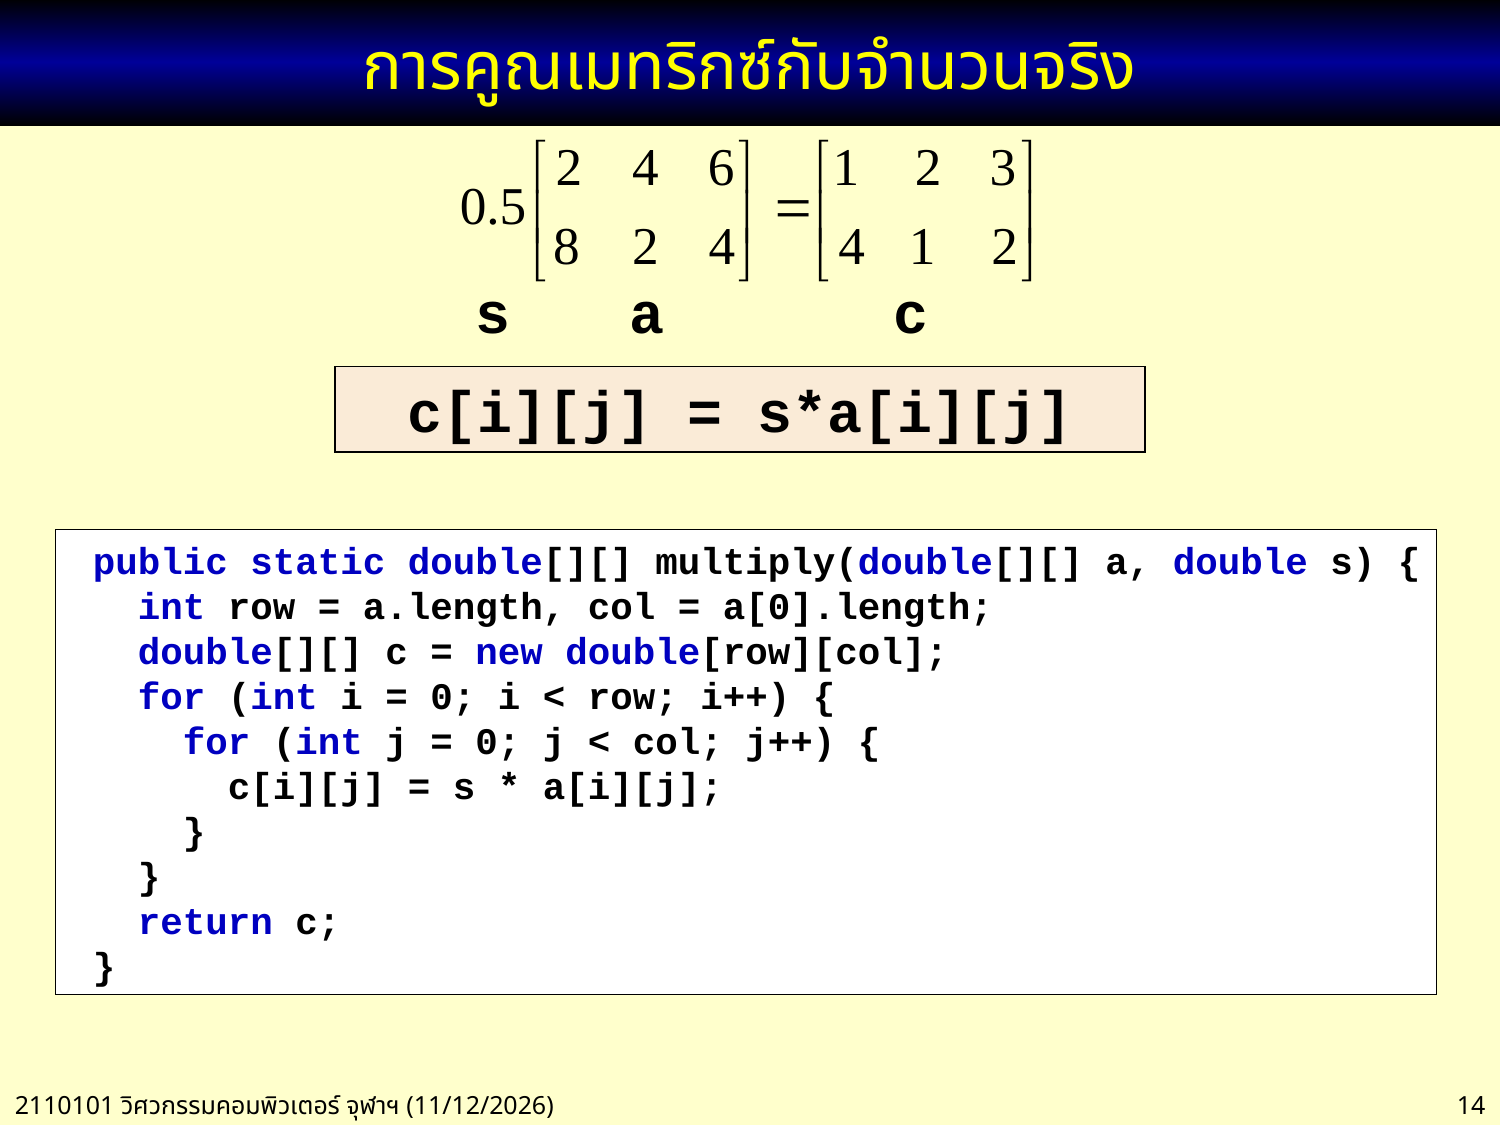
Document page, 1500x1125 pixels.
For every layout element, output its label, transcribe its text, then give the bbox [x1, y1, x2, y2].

text_box a [595, 302, 700, 353]
text_box c [859, 302, 964, 353]
text_box c[i][j] = s*a[i][j] [335, 366, 1145, 452]
text_box public static double[][] multiply(double[][] a, double s) { int row = a.length, col = a[0].length; double[][] c = new double[row][col]; for (int i = 0; i < row; i++) { for (int j = 0; j < col; j++) { c[i][j] = s * a[i][j]; } } return c; } [55, 529, 1437, 995]
title การคูณเมทริกซ์กับจำนวนจริง [0, 0, 1500, 126]
text_box s [440, 267, 546, 353]
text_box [450, 128, 1052, 294]
